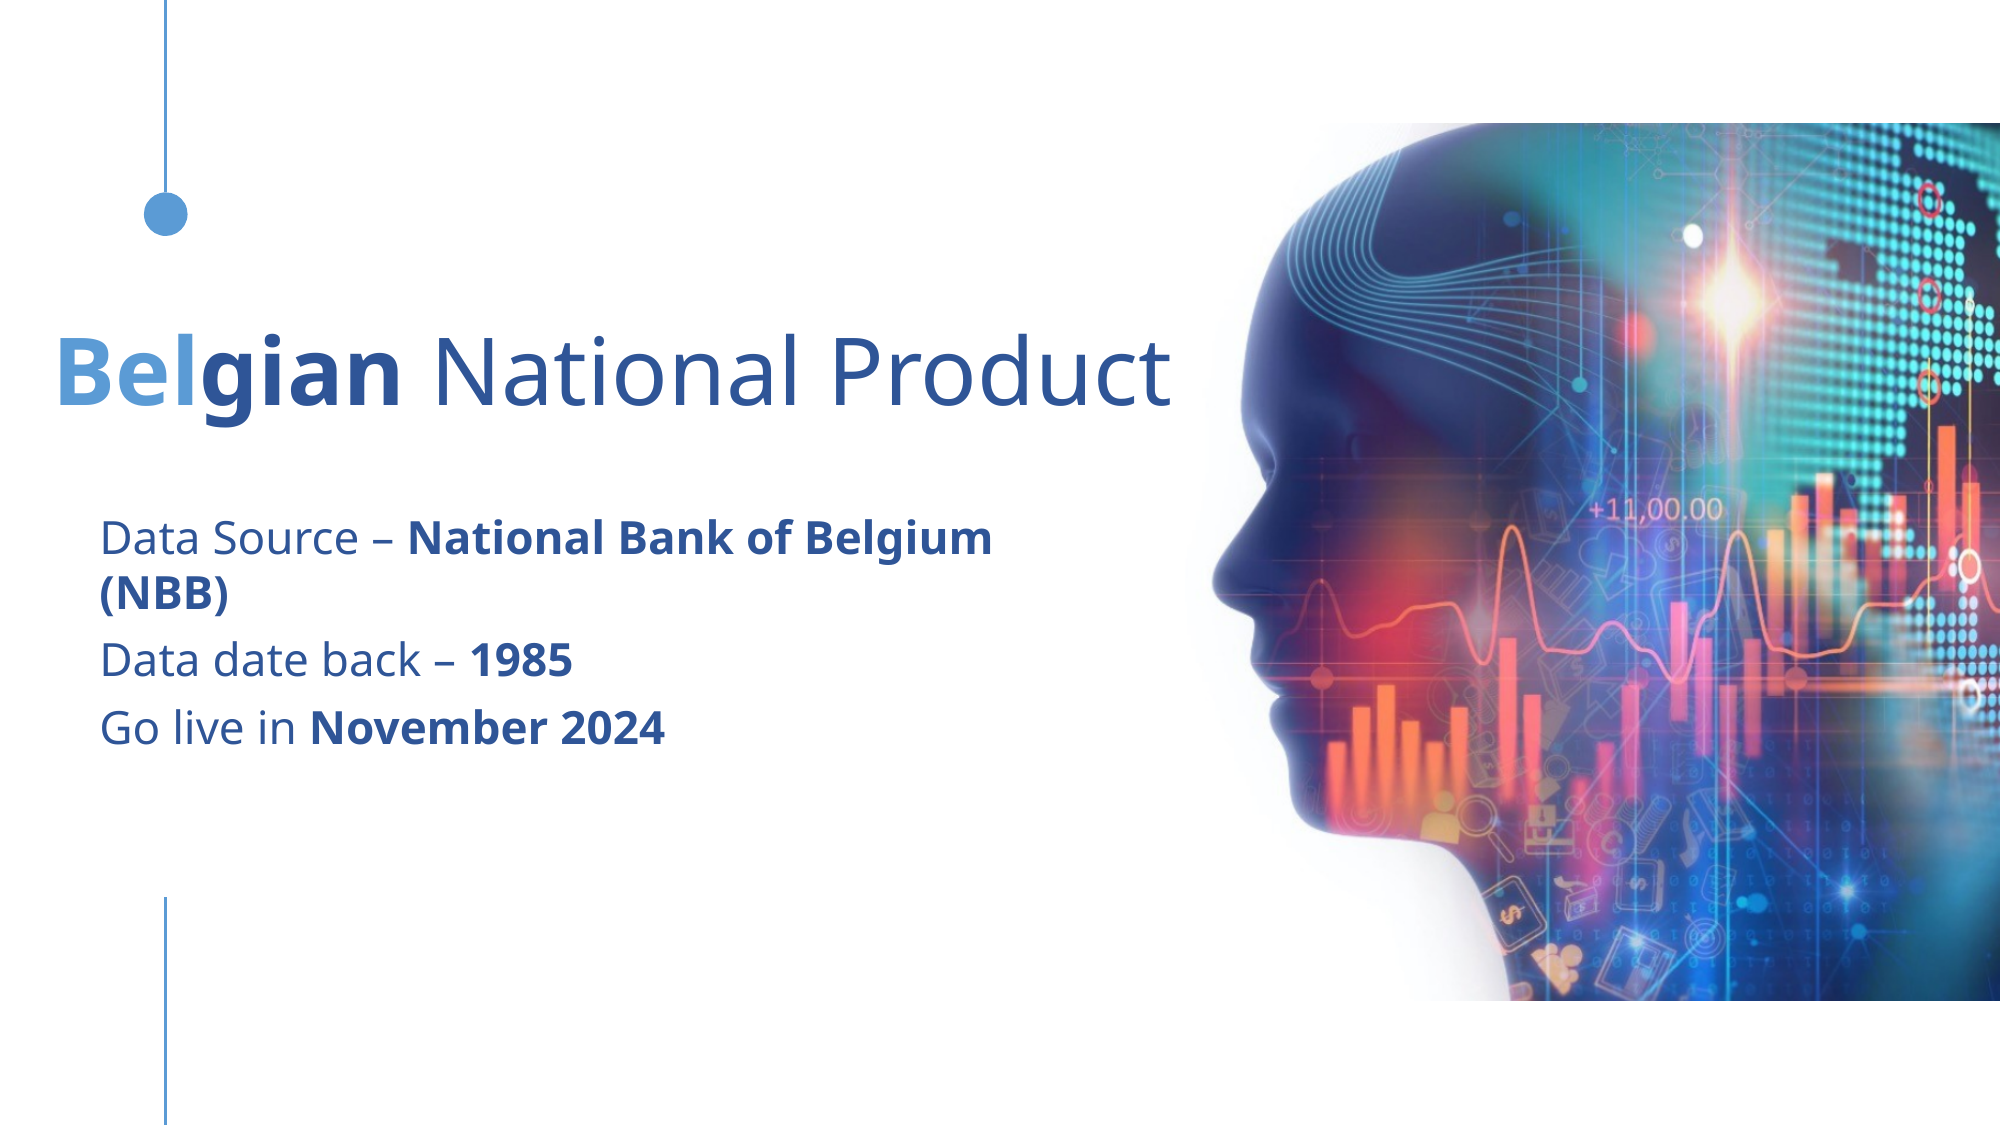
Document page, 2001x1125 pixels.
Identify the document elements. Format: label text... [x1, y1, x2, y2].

text_box Belgian National Product [37, 304, 1184, 432]
picture [1184, 123, 2000, 1002]
text_box [142, 190, 190, 238]
text_box Data Source – National Bank of Belgium (NBB) Data date back – 1985 Go live in November 2024 [84, 501, 1075, 761]
